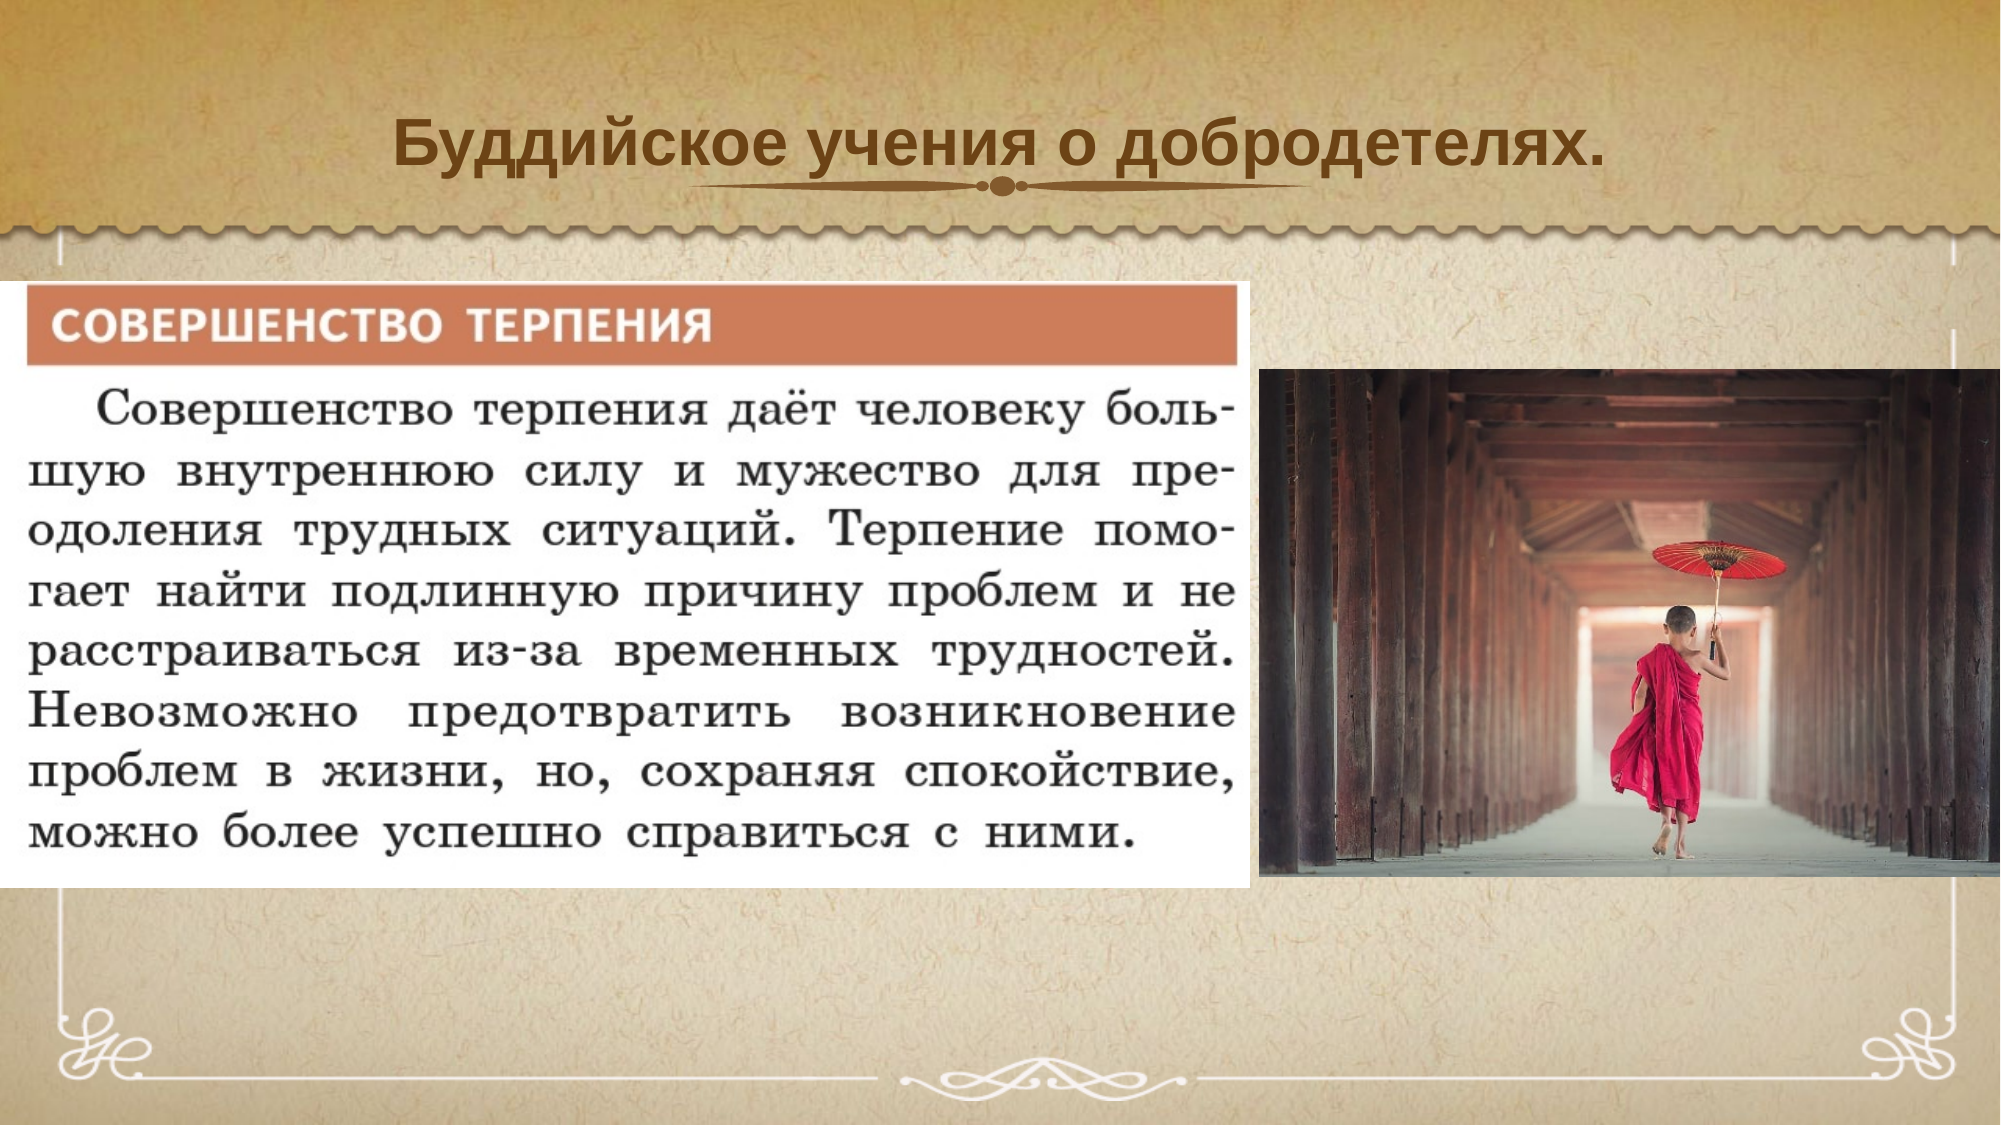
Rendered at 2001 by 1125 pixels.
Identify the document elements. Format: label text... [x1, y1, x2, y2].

title Буддийское учения о добродетелях. [99, 45, 1900, 233]
picture [0, 0, 2001, 1125]
